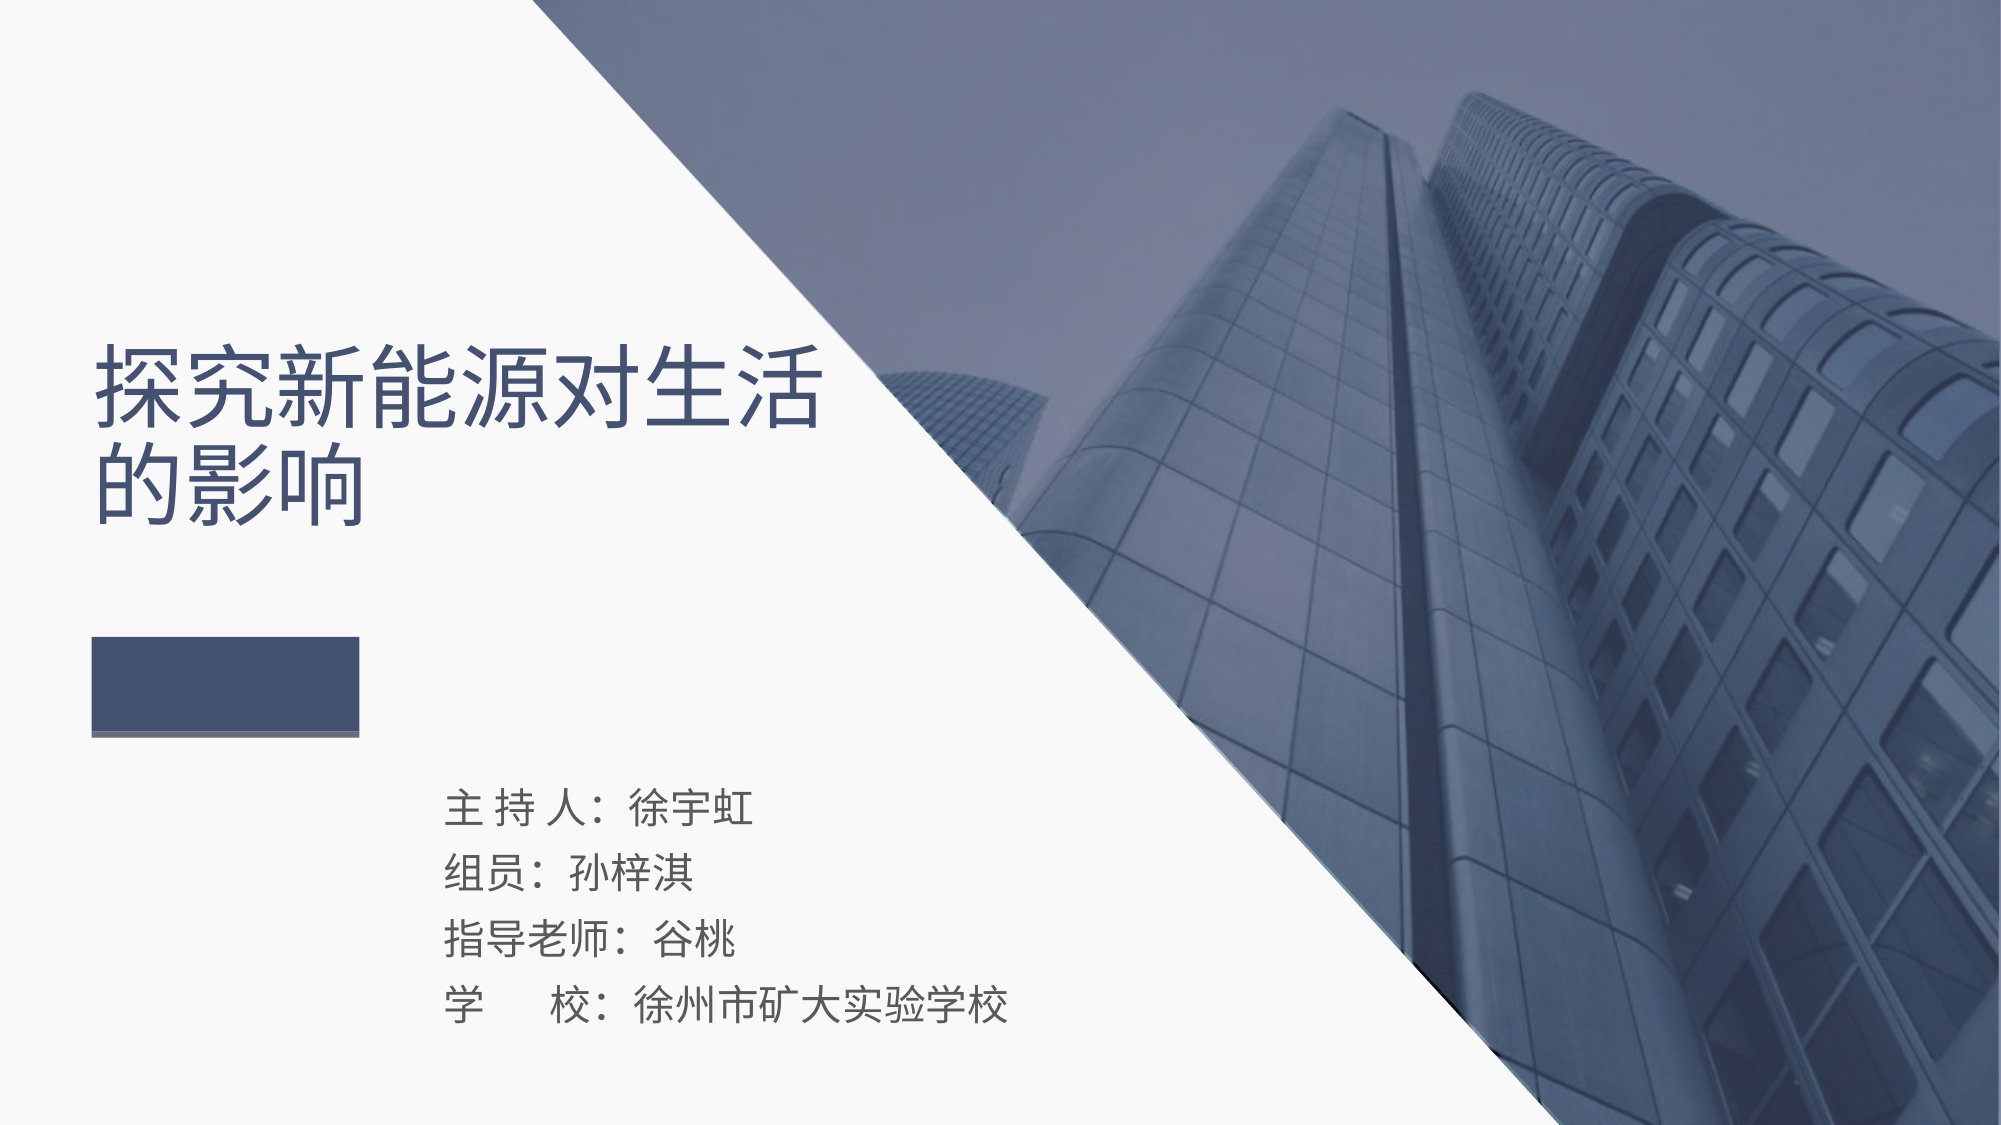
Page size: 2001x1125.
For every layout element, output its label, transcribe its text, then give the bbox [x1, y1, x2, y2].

picture [629, 107, 1563, 1125]
picture [608, 84, 618, 94]
picture [556, 27, 563, 34]
picture [587, 61, 596, 70]
picture [618, 95, 629, 106]
picture [545, 15, 552, 22]
title 探究新能源对生活的影响 [77, 423, 862, 548]
picture [577, 50, 585, 58]
picture [566, 38, 574, 46]
subtitle 主 持 人：徐宇虹 组员：孙梓淇 指导老师：谷桃 学 校：徐州市矿大实验学校 [428, 779, 1047, 1048]
picture [597, 72, 607, 82]
